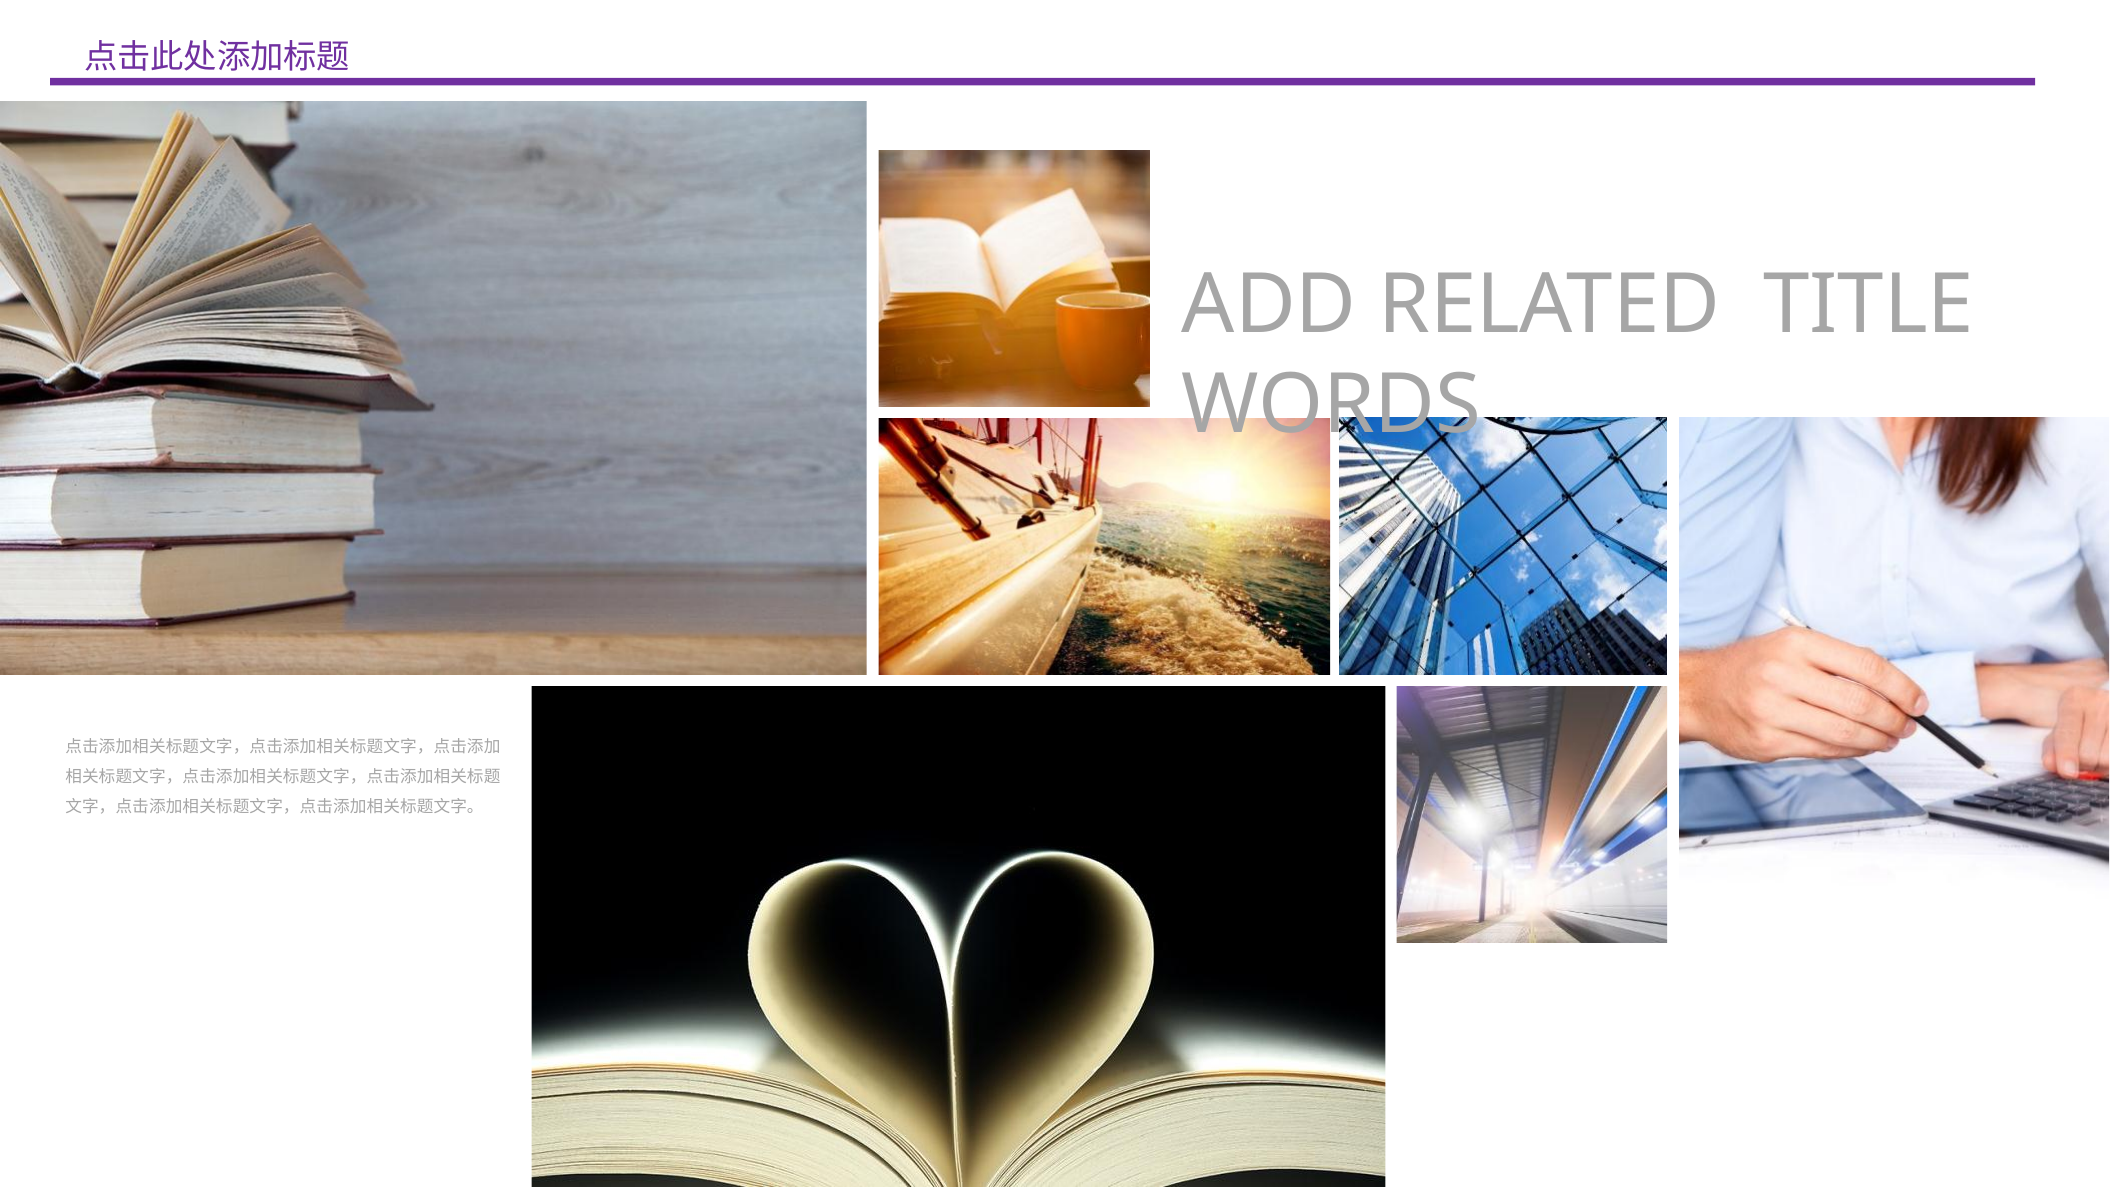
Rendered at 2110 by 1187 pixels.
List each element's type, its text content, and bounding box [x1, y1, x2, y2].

text_box 点击此处添加标题 [69, 27, 380, 86]
text_box [0, 101, 867, 675]
text_box [878, 150, 1150, 407]
text_box [1339, 457, 1667, 675]
text_box 点击添加相关标题文字，点击添加相关标题文字，点击添加相关标题文字，点击添加相关标题文字，点击添加相关标题文字，点击添加相关标题文字，点击添加相关标题文字。 [50, 718, 517, 824]
text_box [1679, 457, 2110, 945]
text_box ADD RELATED TITLE WORDS [1167, 241, 2110, 457]
text_box [1396, 686, 1668, 943]
text_box [531, 686, 1386, 1187]
text_box [878, 418, 1331, 675]
